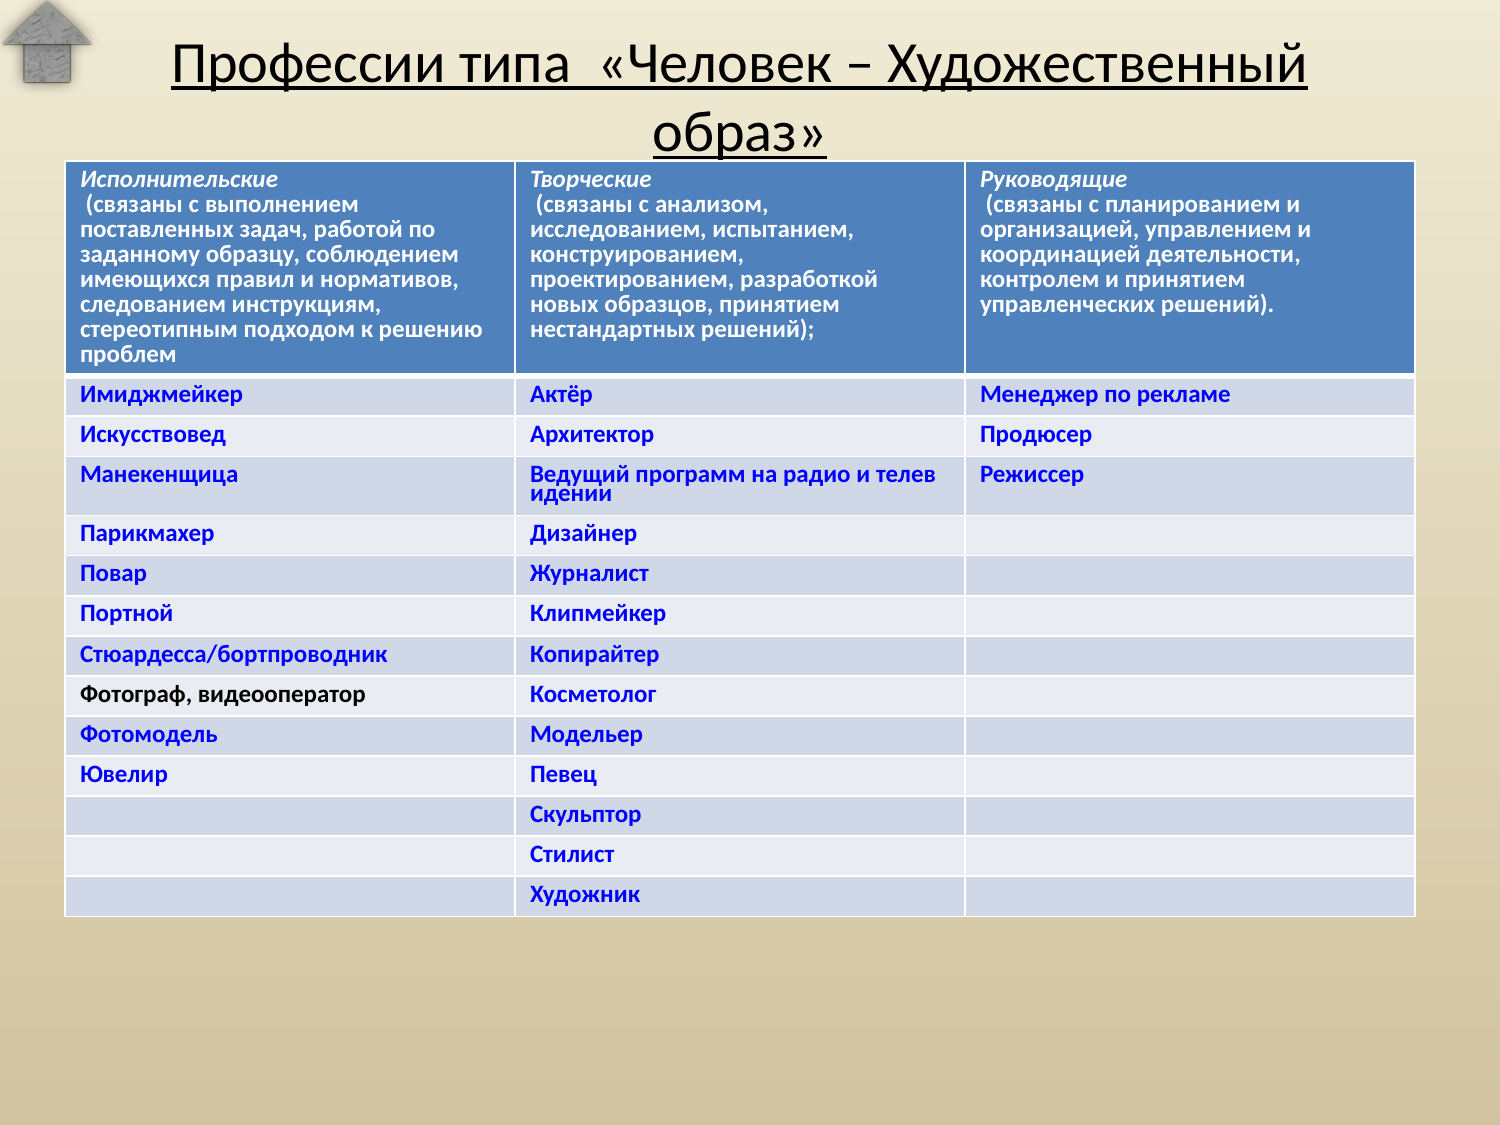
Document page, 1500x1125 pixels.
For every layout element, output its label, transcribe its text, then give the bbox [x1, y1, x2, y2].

table_cell [66, 877, 514, 916]
table_cell [966, 516, 1414, 555]
table_cell [66, 797, 514, 835]
table_cell [966, 797, 1414, 835]
table_cell Режиссер [966, 457, 1414, 515]
table_cell [966, 637, 1414, 675]
table_cell Ювелир [66, 757, 514, 795]
table_cell [966, 717, 1414, 755]
table_cell [966, 877, 1414, 916]
table_cell Продюсер [966, 417, 1414, 456]
table_cell Певец [516, 757, 964, 795]
table_cell Искусствовед [66, 417, 514, 456]
table_cell Актёр [516, 379, 964, 415]
table_cell [966, 677, 1414, 715]
table_cell Фотомодель [66, 717, 514, 755]
table_cell Архитектор [516, 417, 964, 456]
table_header Руководящие (связаны с планированием и организацией, управлением и координацией деятельности, контролем и принятием управленческих решений). [966, 162, 1414, 373]
table_cell [966, 556, 1414, 595]
table_cell [66, 837, 514, 875]
table_header Исполнительские (связаны c выполнением поставленных задач, работой по заданному образцу, соблюдением имеющихся правил и нормативов, следованием инструкциям, стереотипным подходом к решению проблем [66, 162, 514, 373]
title Профессии типа «Человек – Художественный образ» [64, 0, 1415, 160]
table_cell Фотограф, видеооператор [66, 677, 514, 715]
table_cell Стюардесса/бортпроводник [66, 637, 514, 675]
table_cell Имиджмейкер [66, 379, 514, 415]
table_cell Клипмейкер [516, 597, 964, 635]
table_cell Скульптор [516, 797, 964, 835]
table_cell Стилист [516, 837, 964, 875]
table_cell Копирайтер [516, 637, 964, 675]
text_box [1, 1, 93, 81]
table_cell [966, 757, 1414, 795]
table_cell Дизайнер [516, 516, 964, 555]
table_cell [966, 837, 1414, 875]
table_cell [966, 597, 1414, 635]
table_cell Портной [66, 597, 514, 635]
table_cell Косметолог [516, 677, 964, 715]
table_cell Манекенщица [66, 457, 514, 515]
table_cell Парикмахер [66, 516, 514, 555]
table_cell Повар [66, 556, 514, 595]
table_header Творческие (связаны с анализом, исследованием, испытанием, конструированием, проектированием, разработкой новых образцов, принятием нестандартных решений); [516, 162, 964, 373]
table_cell Журналист [516, 556, 964, 595]
table_cell Модельер [516, 717, 964, 755]
table_cell Менеджер по рекламе [966, 379, 1414, 415]
table_cell Художник [516, 877, 964, 916]
table_cell Ведущий программ на радио и телевидении [516, 457, 964, 515]
